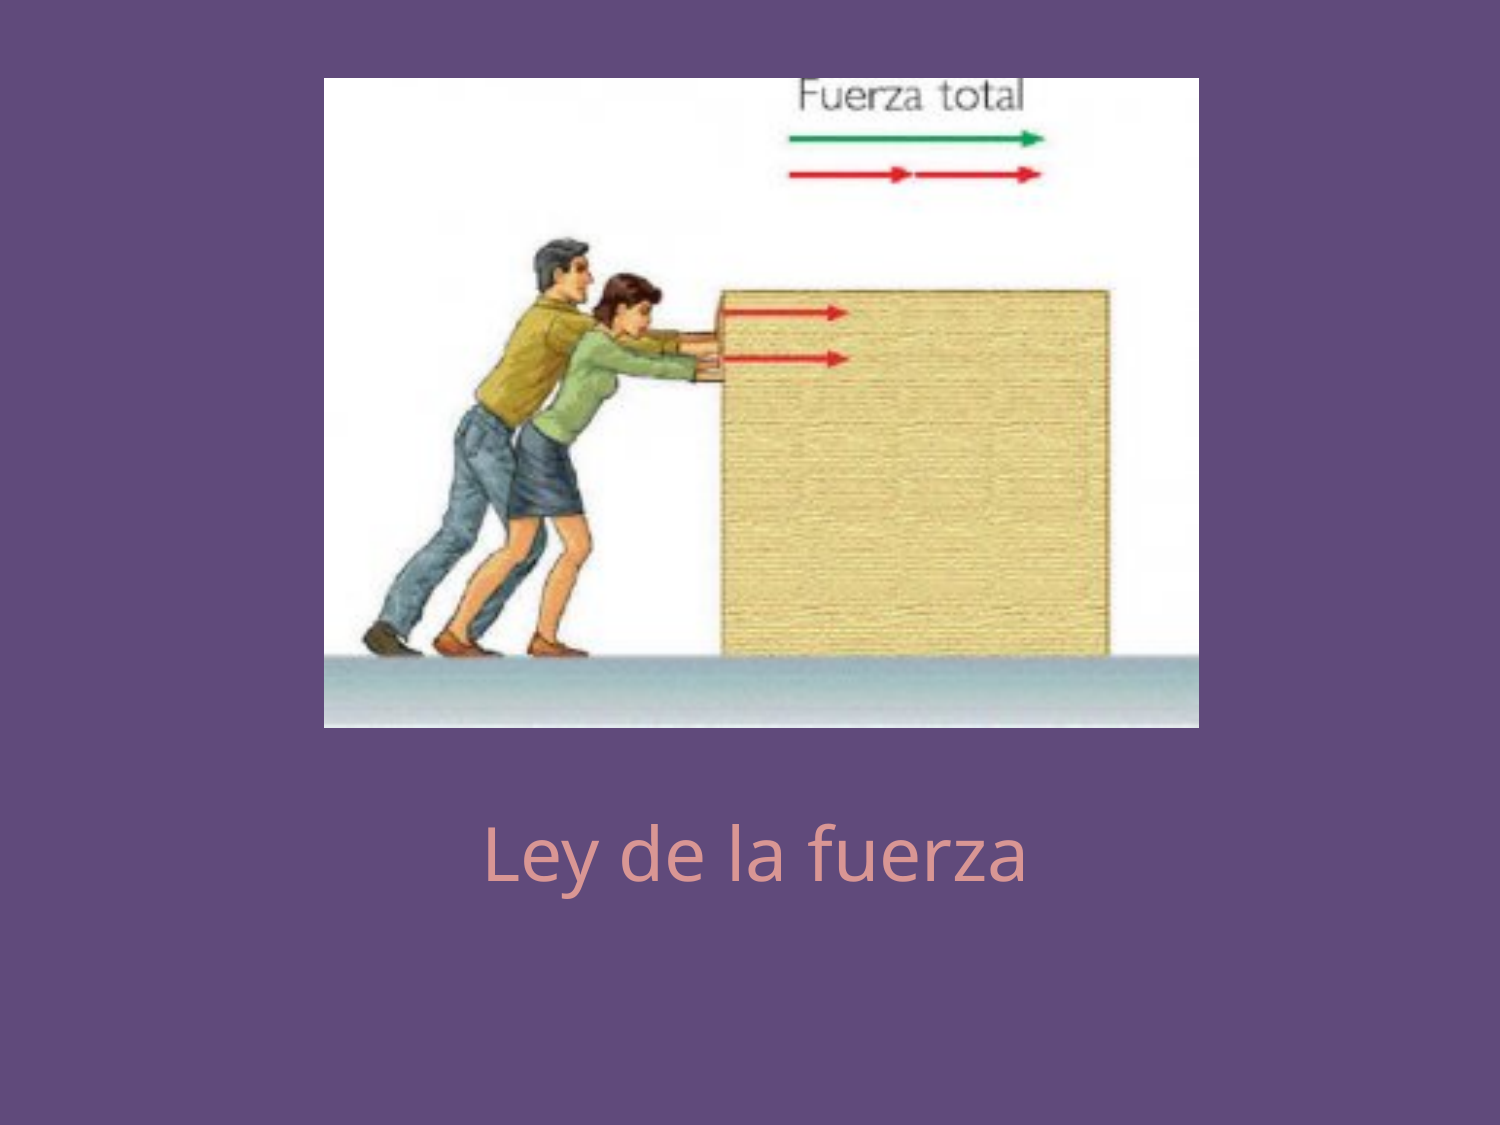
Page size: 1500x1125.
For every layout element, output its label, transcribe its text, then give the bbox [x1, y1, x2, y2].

picture [324, 77, 1200, 729]
text_box Ley de la fuerza [466, 798, 1317, 904]
